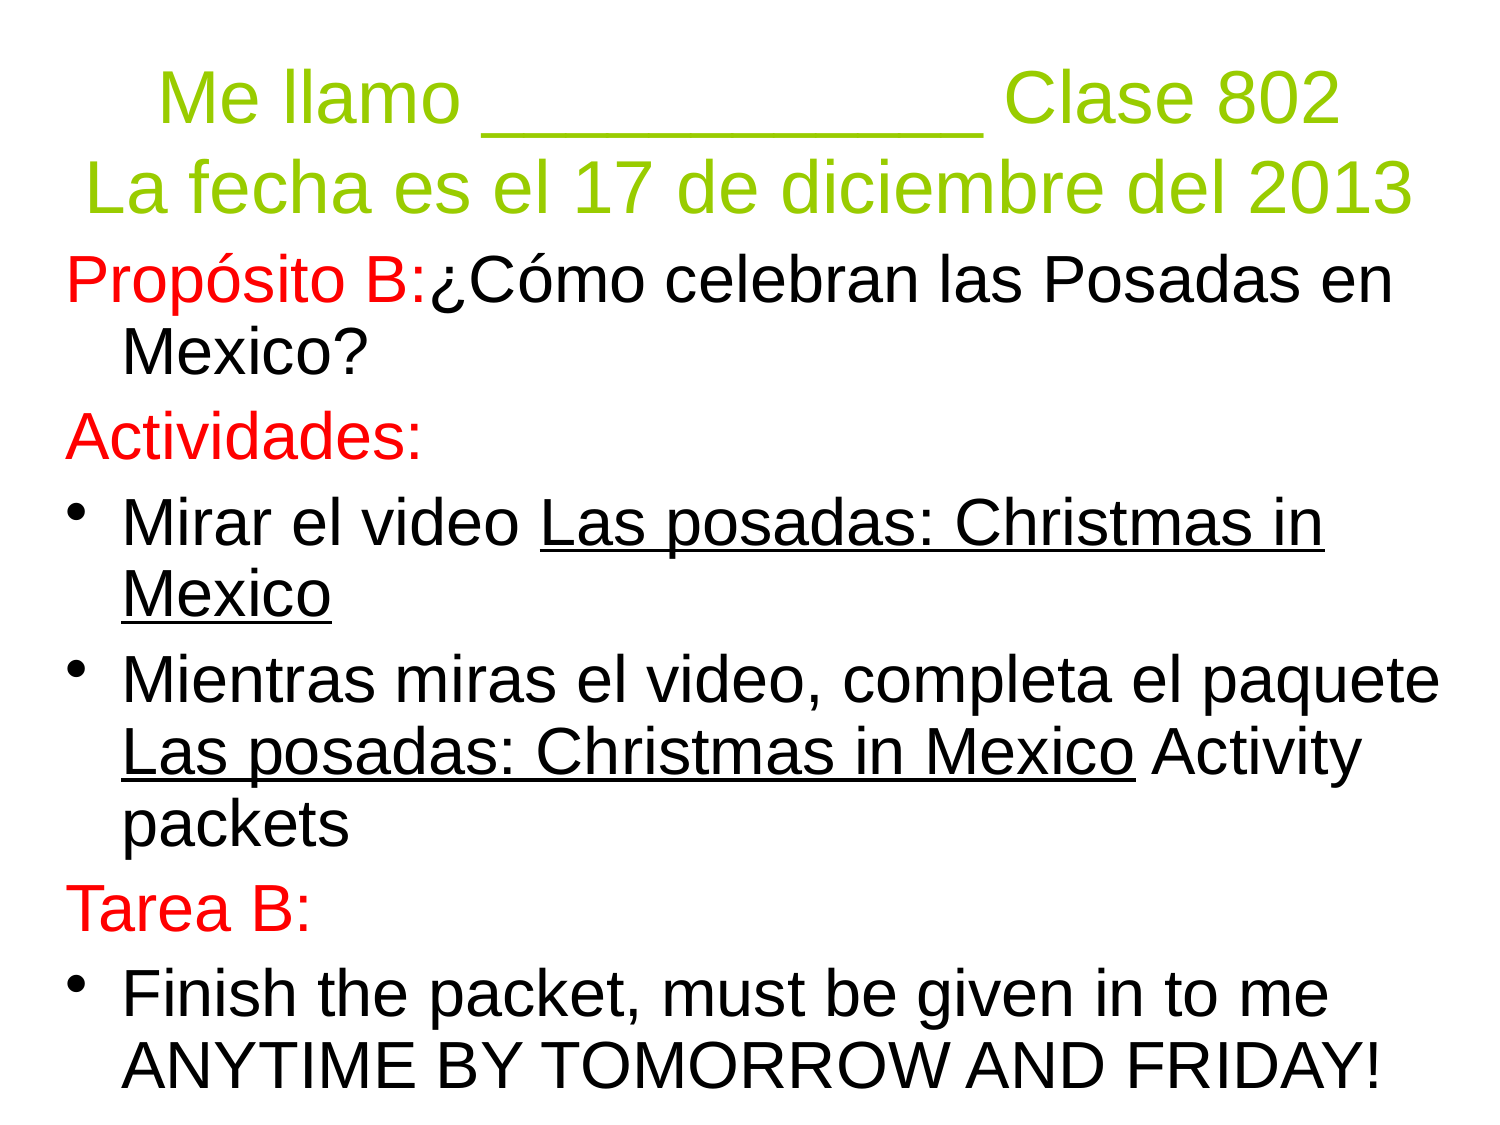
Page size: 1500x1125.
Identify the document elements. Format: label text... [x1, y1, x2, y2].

list Propósito B:¿Cómo celebran las Posadas en Mexico? Actividades: Mirar el video Las posadas: Christmas in Mexico Mientras miras el video, completa el paquete Las posadas: Christmas in Mexico Activity packets Tarea B: Finish the packet, must be given in to me ANYTIME BY TOMORROW AND FRIDAY! [50, 237, 1488, 1075]
title Me llamo ____________ Clase 802 La fecha es el 17 de diciembre del 2013 [0, 45, 1500, 233]
